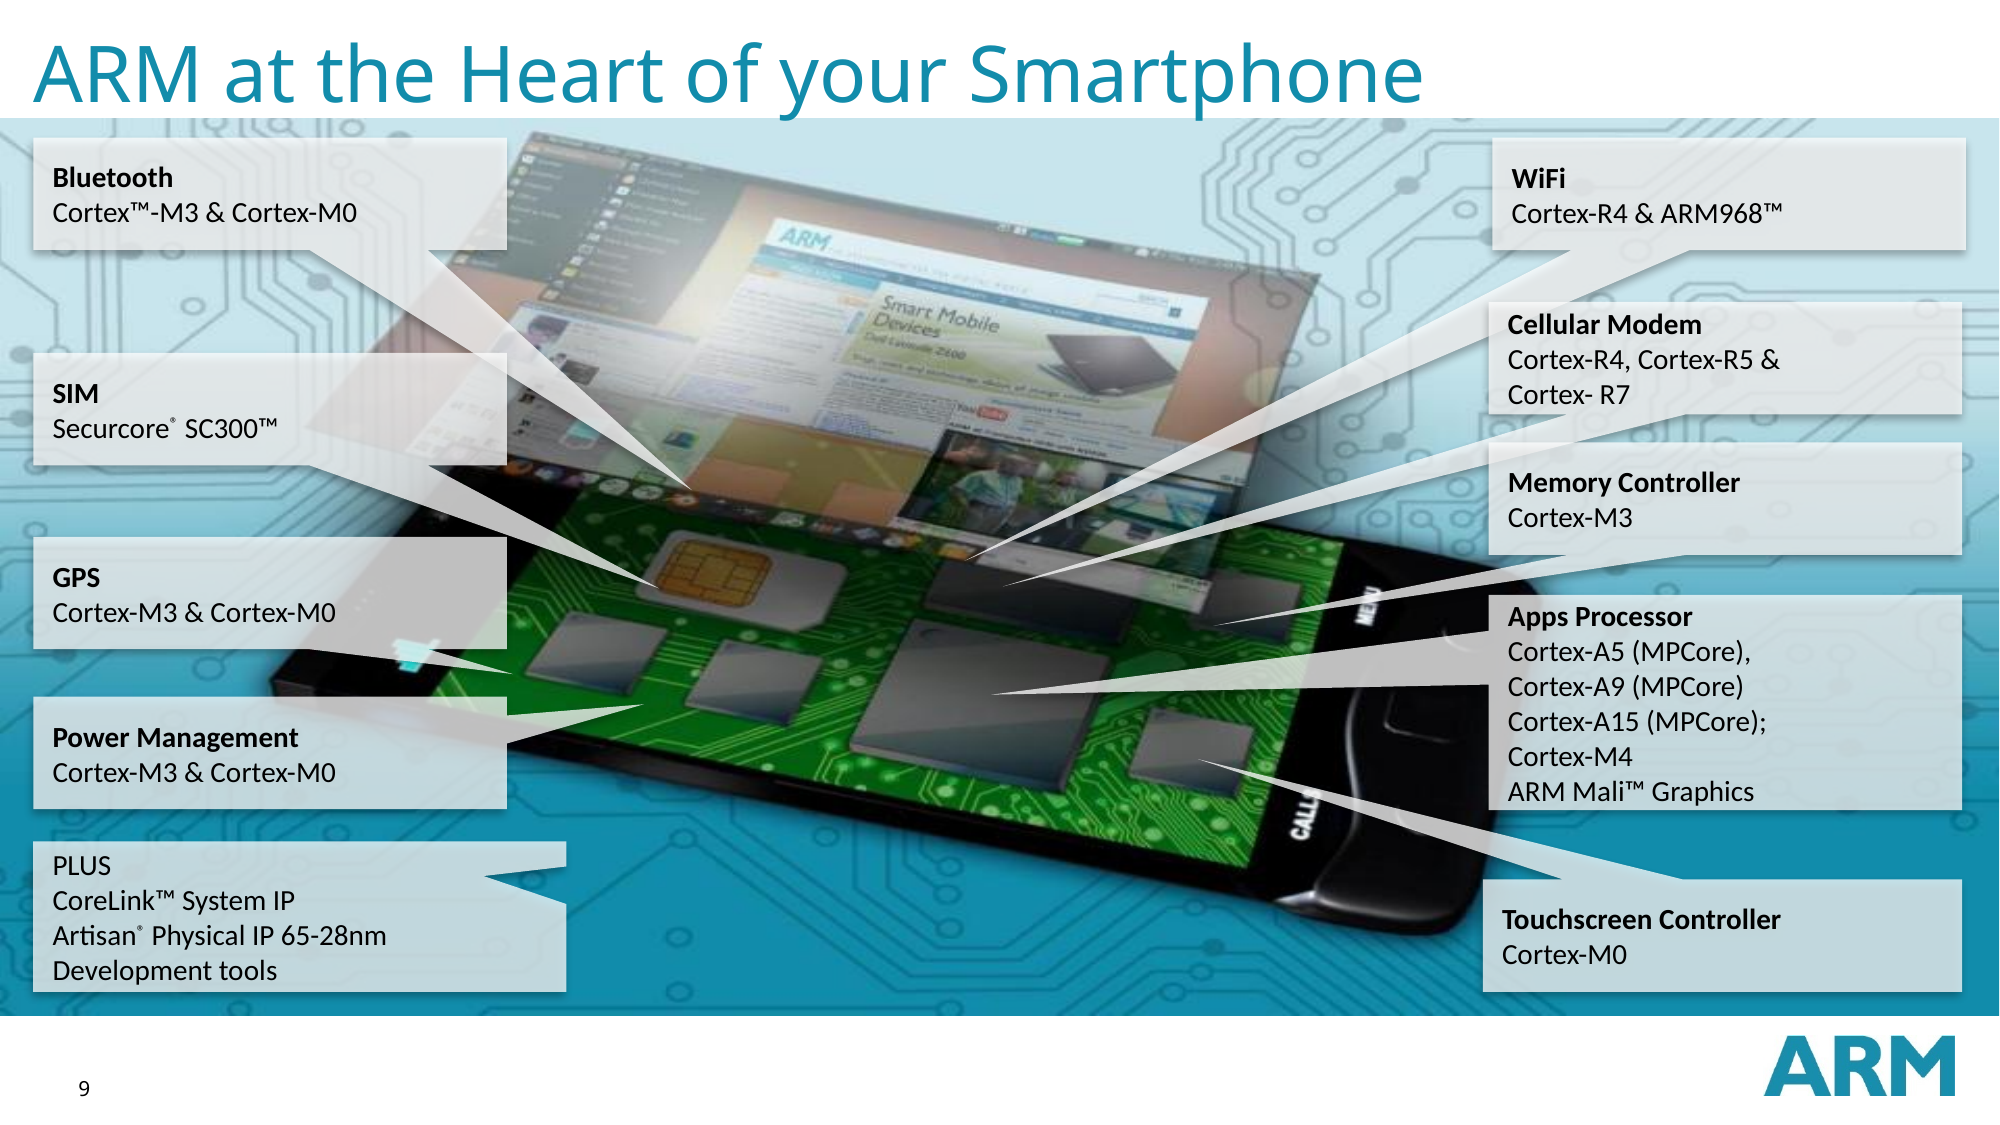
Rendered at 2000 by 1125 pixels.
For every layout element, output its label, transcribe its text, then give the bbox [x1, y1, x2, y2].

picture [1763, 1035, 1955, 1096]
title ARM at the Heart of your Smartphone [33, 24, 1864, 116]
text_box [0, 118, 2000, 1017]
